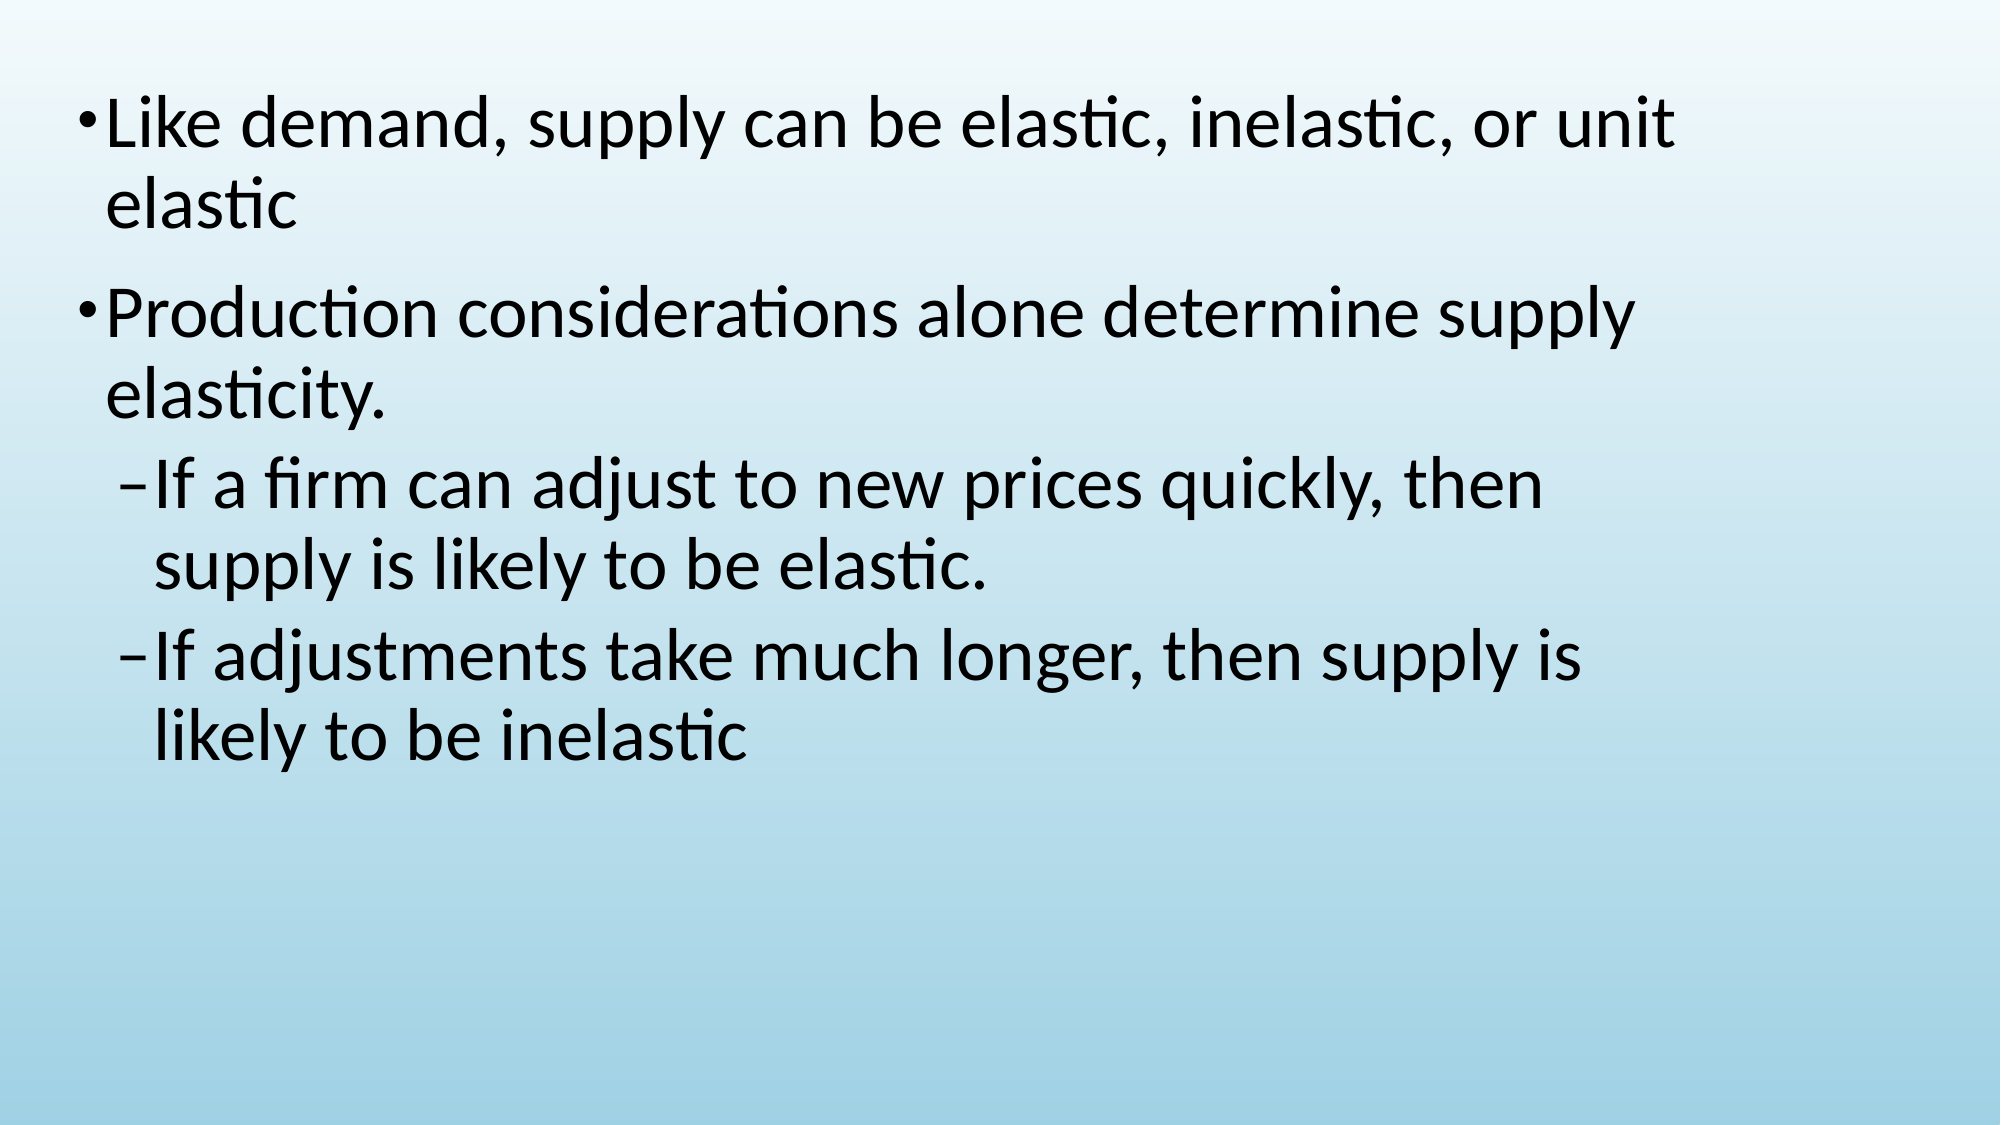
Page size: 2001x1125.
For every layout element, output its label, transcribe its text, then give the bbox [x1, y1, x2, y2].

list Like demand, supply can be elastic, inelastic, or unit elastic Production considerations alone determine supply elasticity. If a firm can adjust to new prices quickly, then supply is likely to be elastic. If adjustments take much longer, then supply is likely to be inelastic [62, 75, 1713, 966]
